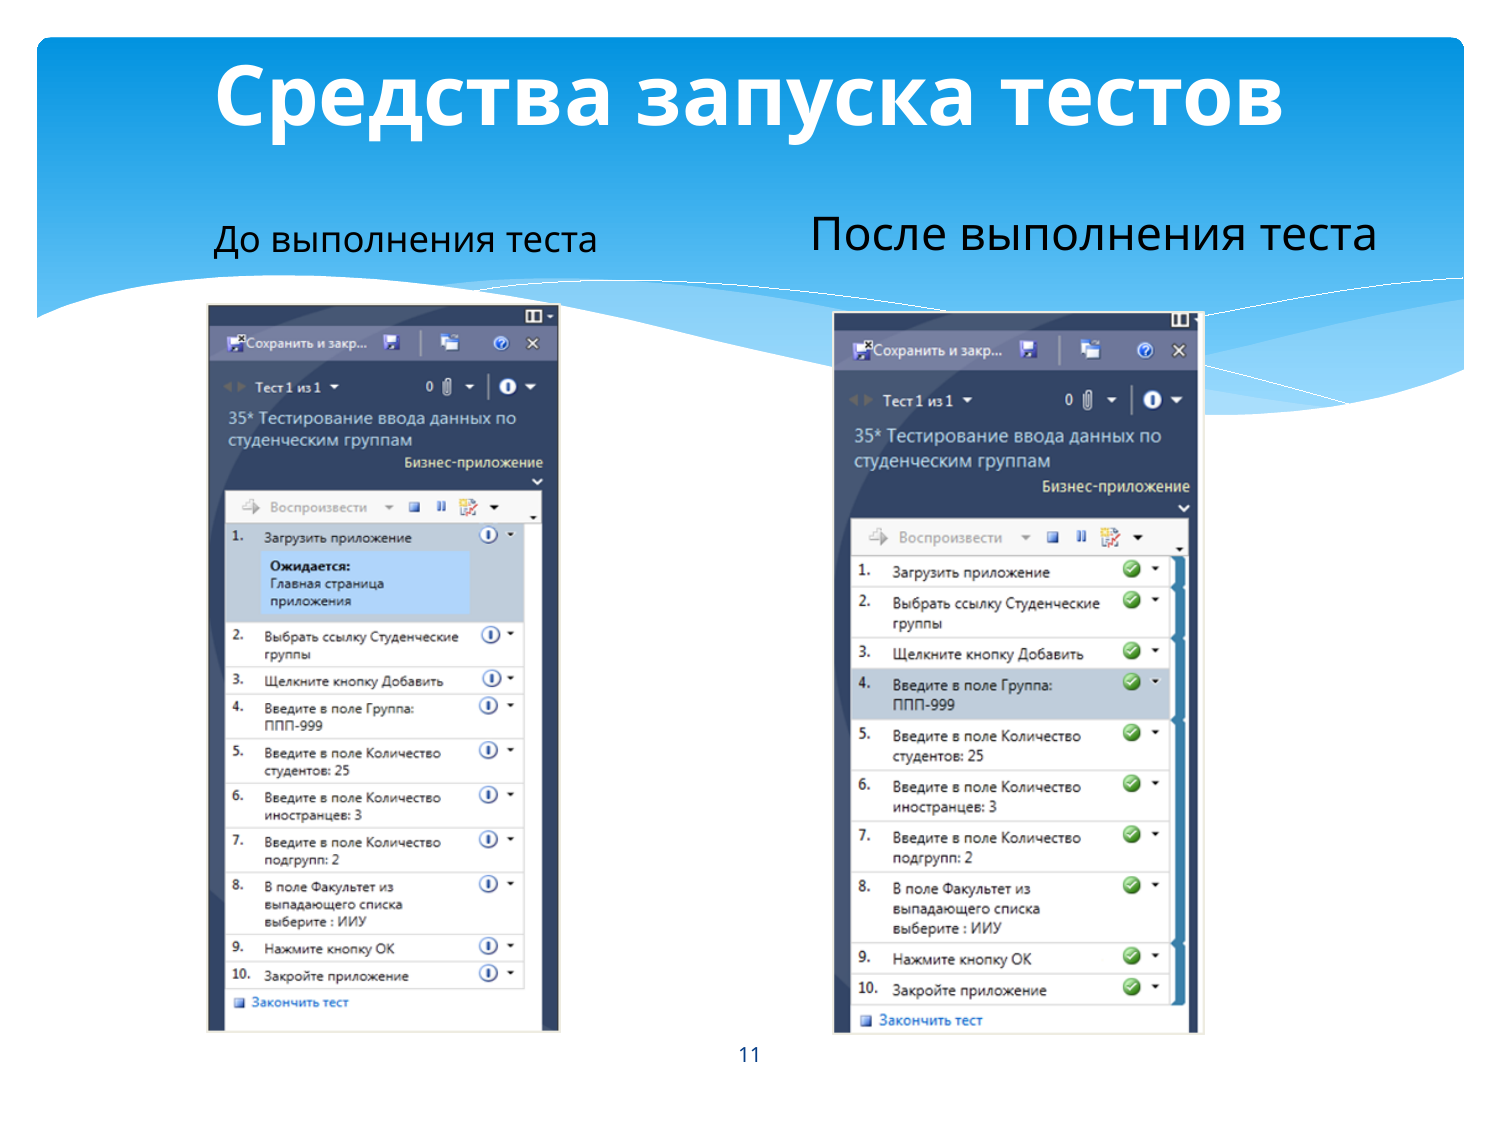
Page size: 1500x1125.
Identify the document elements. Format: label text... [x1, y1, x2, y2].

list До выполнения теста [75, 208, 738, 268]
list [206, 302, 562, 1033]
title Средства запуска тестов [75, 0, 1425, 185]
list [832, 311, 1205, 1036]
slide_number 11 [654, 1025, 846, 1086]
list После выполнения теста [762, 196, 1426, 268]
